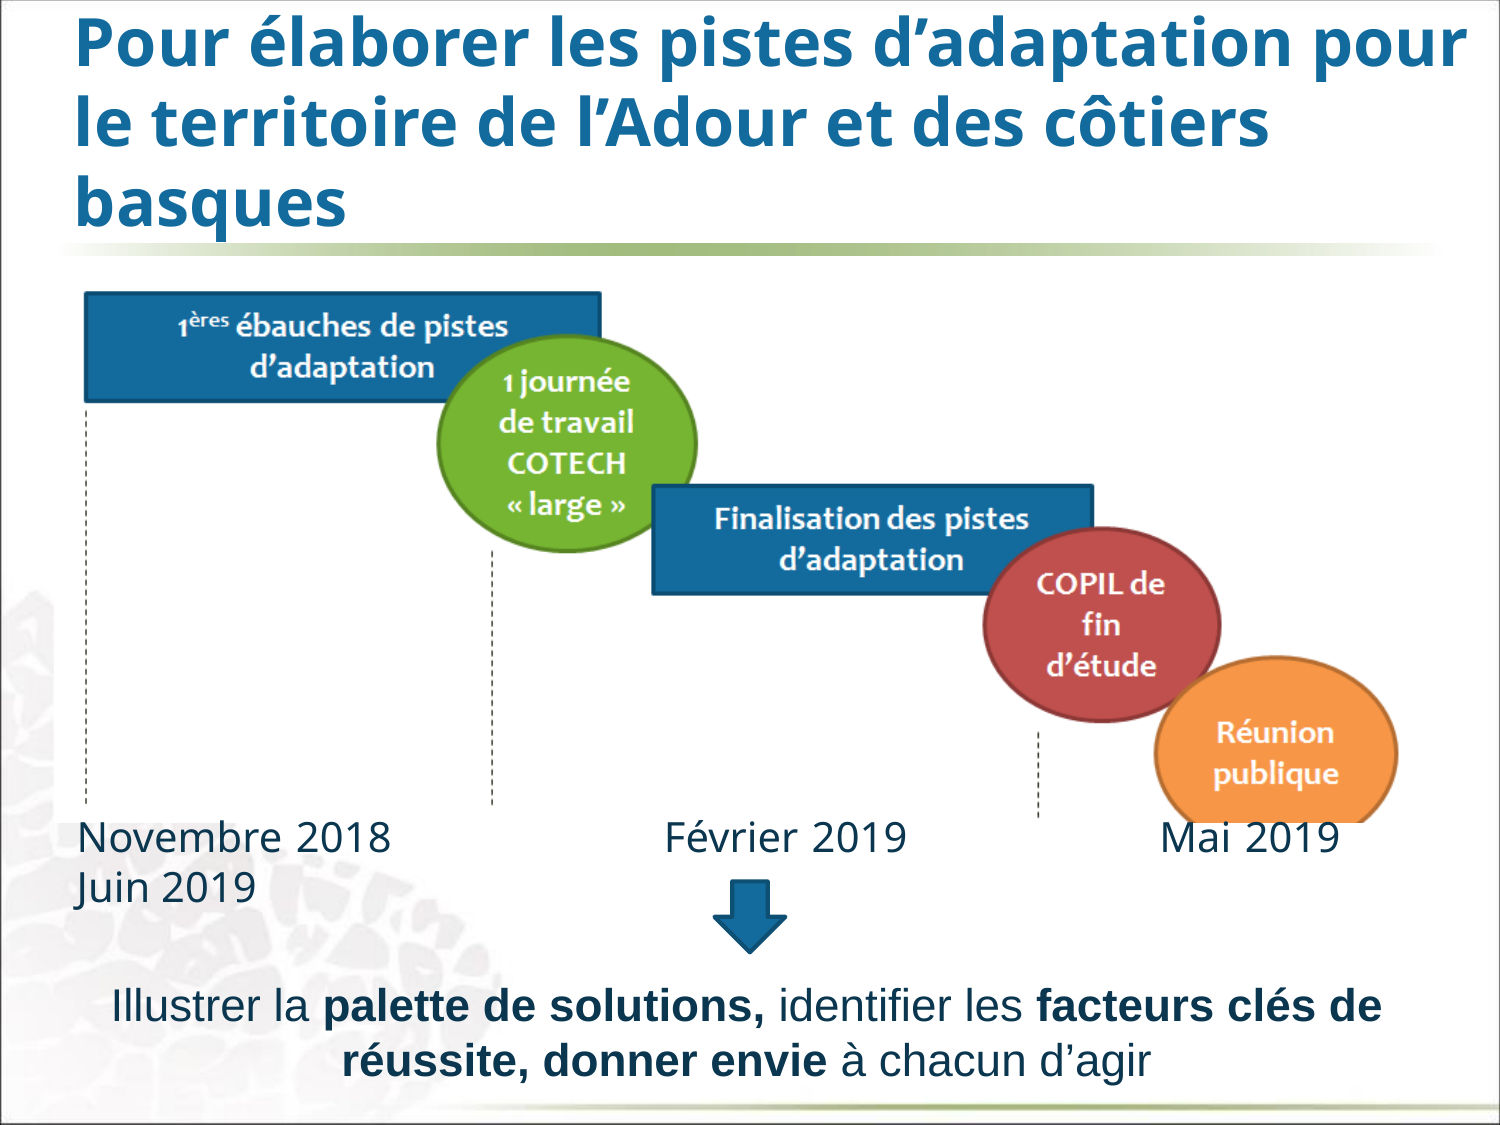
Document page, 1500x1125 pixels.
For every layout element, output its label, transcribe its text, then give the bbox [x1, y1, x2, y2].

text_box [712, 879, 788, 955]
text_box Novembre 2018 Février 2019 Mai 2019 Juin 2019 [61, 803, 1450, 919]
text_box Illustrer la palette de solutions, identifier les facteurs clés de réussite, donner envie à chacun d’agir [49, 967, 1444, 1093]
title Pour élaborer les pistes d’adaptation pour le territoire de l’Adour et des côtiers basques [59, 78, 1500, 161]
picture [0, 0, 1500, 1125]
